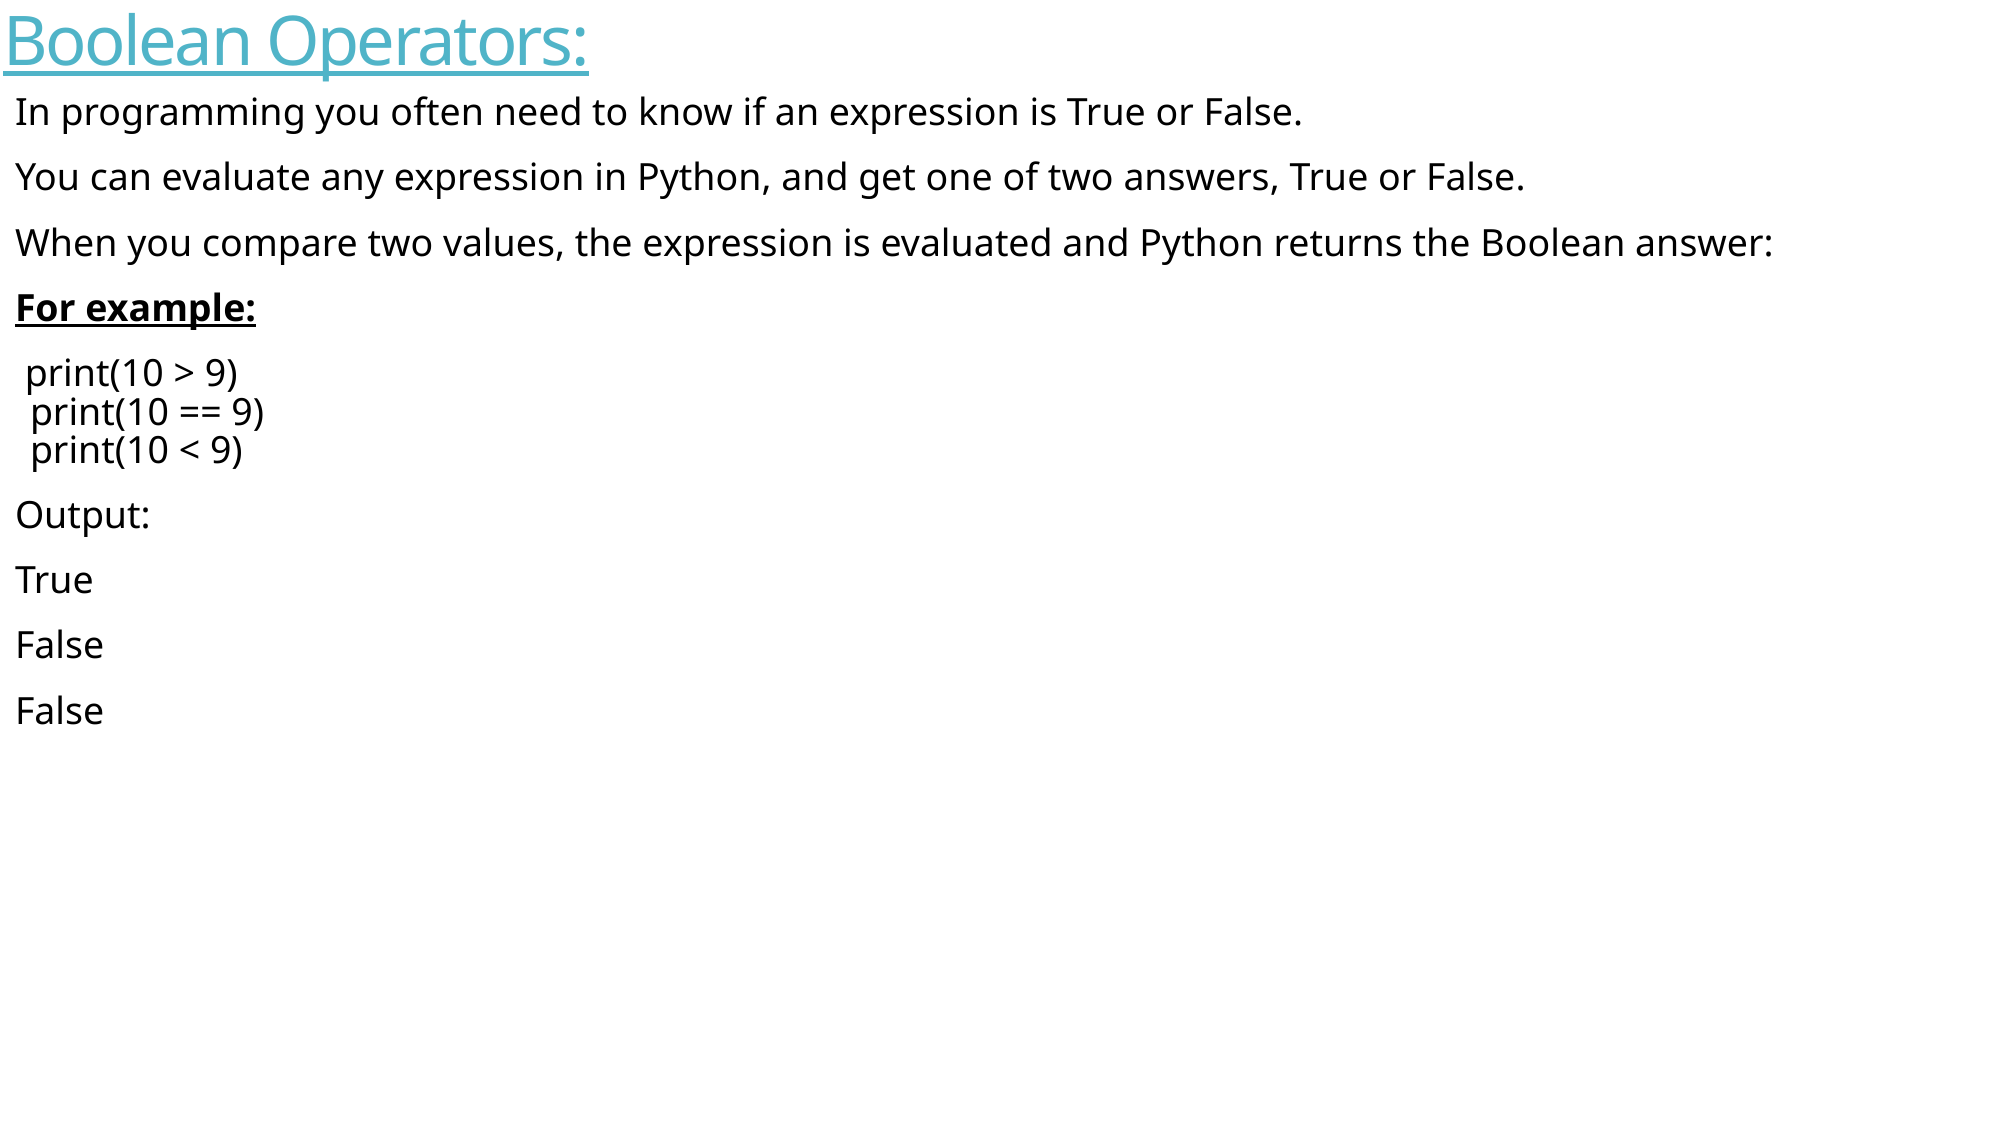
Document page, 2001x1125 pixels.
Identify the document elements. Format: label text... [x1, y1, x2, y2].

title Boolean Operators: [0, 1, 1756, 87]
list In programming you often need to know if an expression is True or False. You can evaluate any expression in Python, and get one of two answers, True or False. When you compare two values, the expression is evaluated and Python returns the Boolean answer: For example: print(10 > 9) print(10 == 9) print(10 < 9) Output: True False False [0, 87, 1976, 1091]
